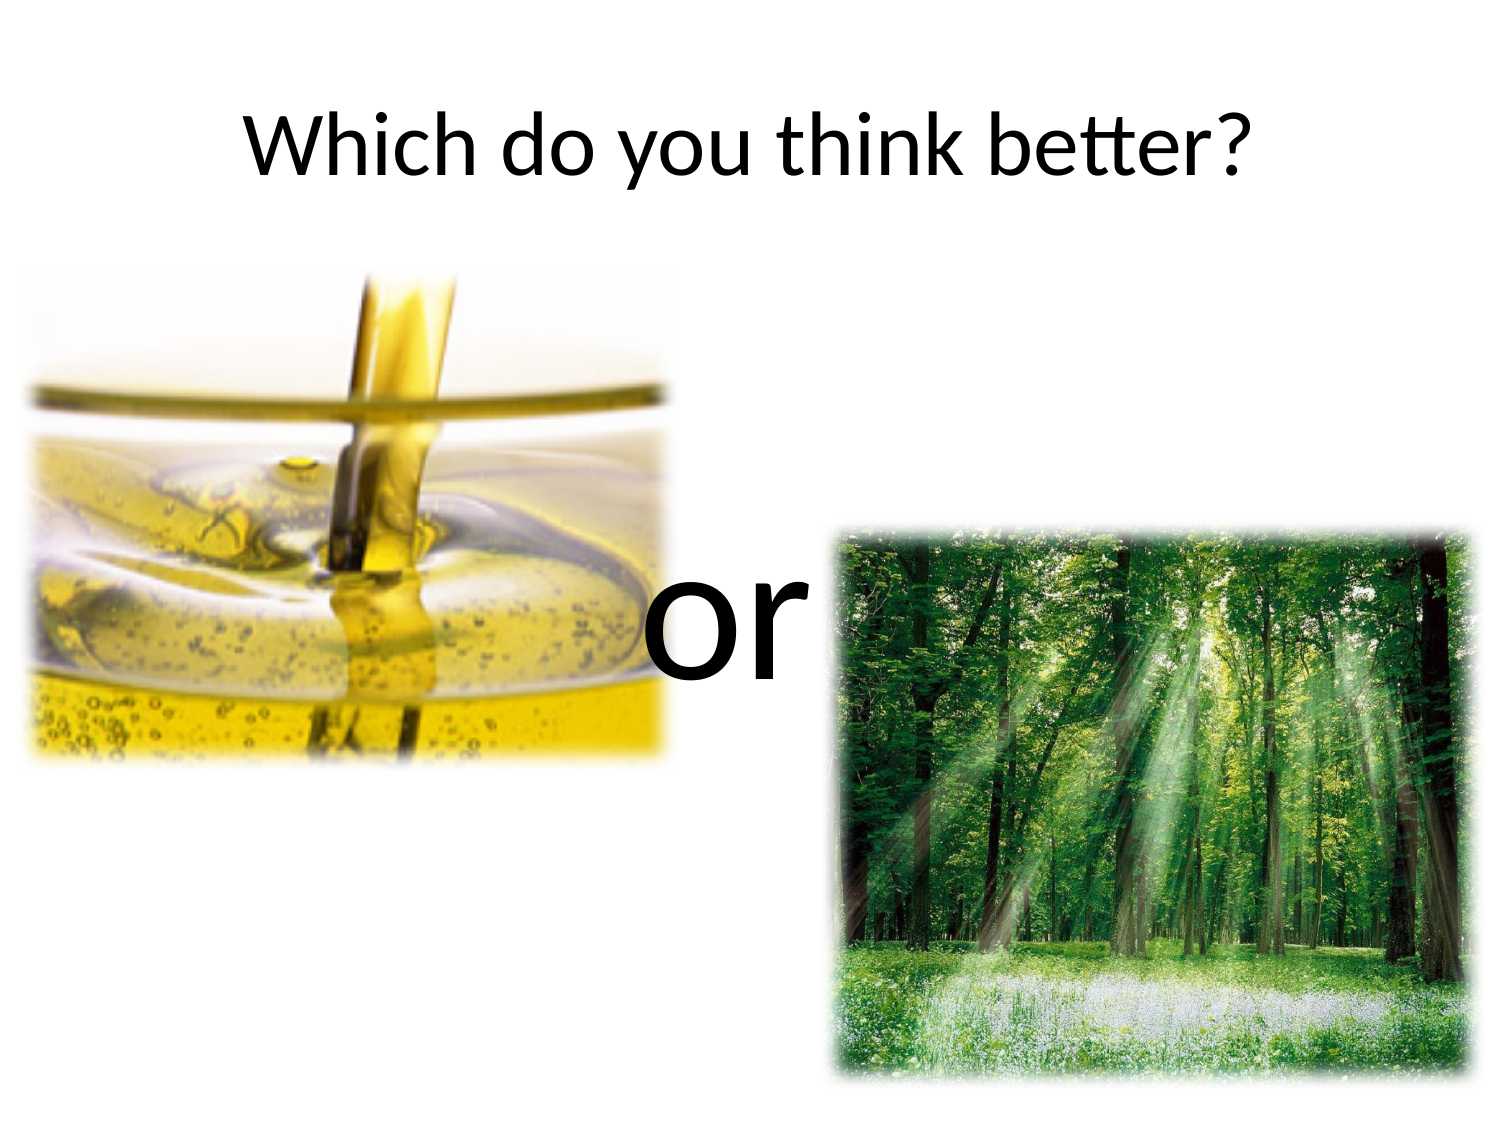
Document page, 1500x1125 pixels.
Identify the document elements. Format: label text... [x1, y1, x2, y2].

title Which do you think better? [75, 45, 1425, 233]
picture [820, 519, 1485, 1090]
text_box or [684, 472, 913, 728]
picture [17, 266, 679, 774]
